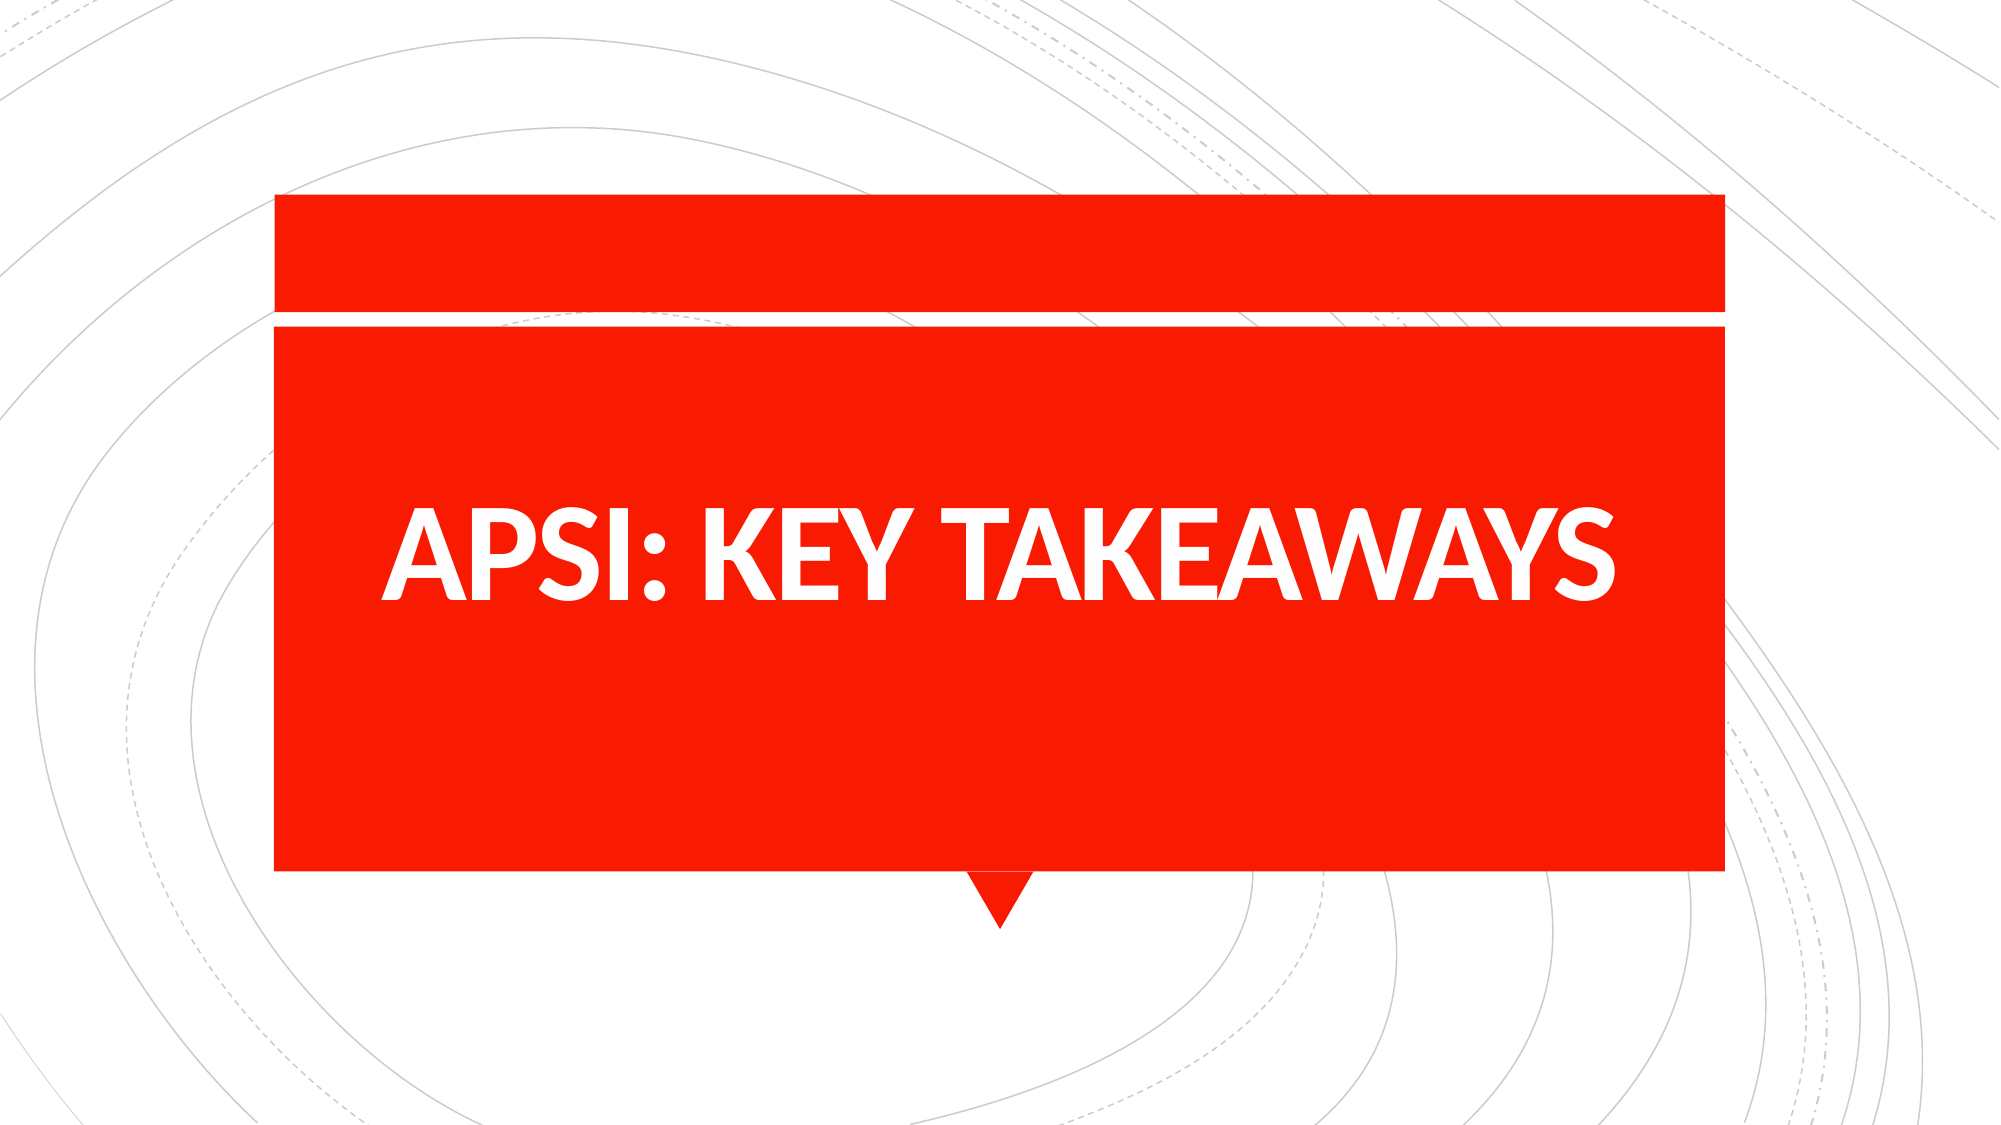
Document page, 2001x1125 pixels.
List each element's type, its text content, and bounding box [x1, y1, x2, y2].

title APSI: KEY TAKEAWAYS [288, 340, 1713, 628]
